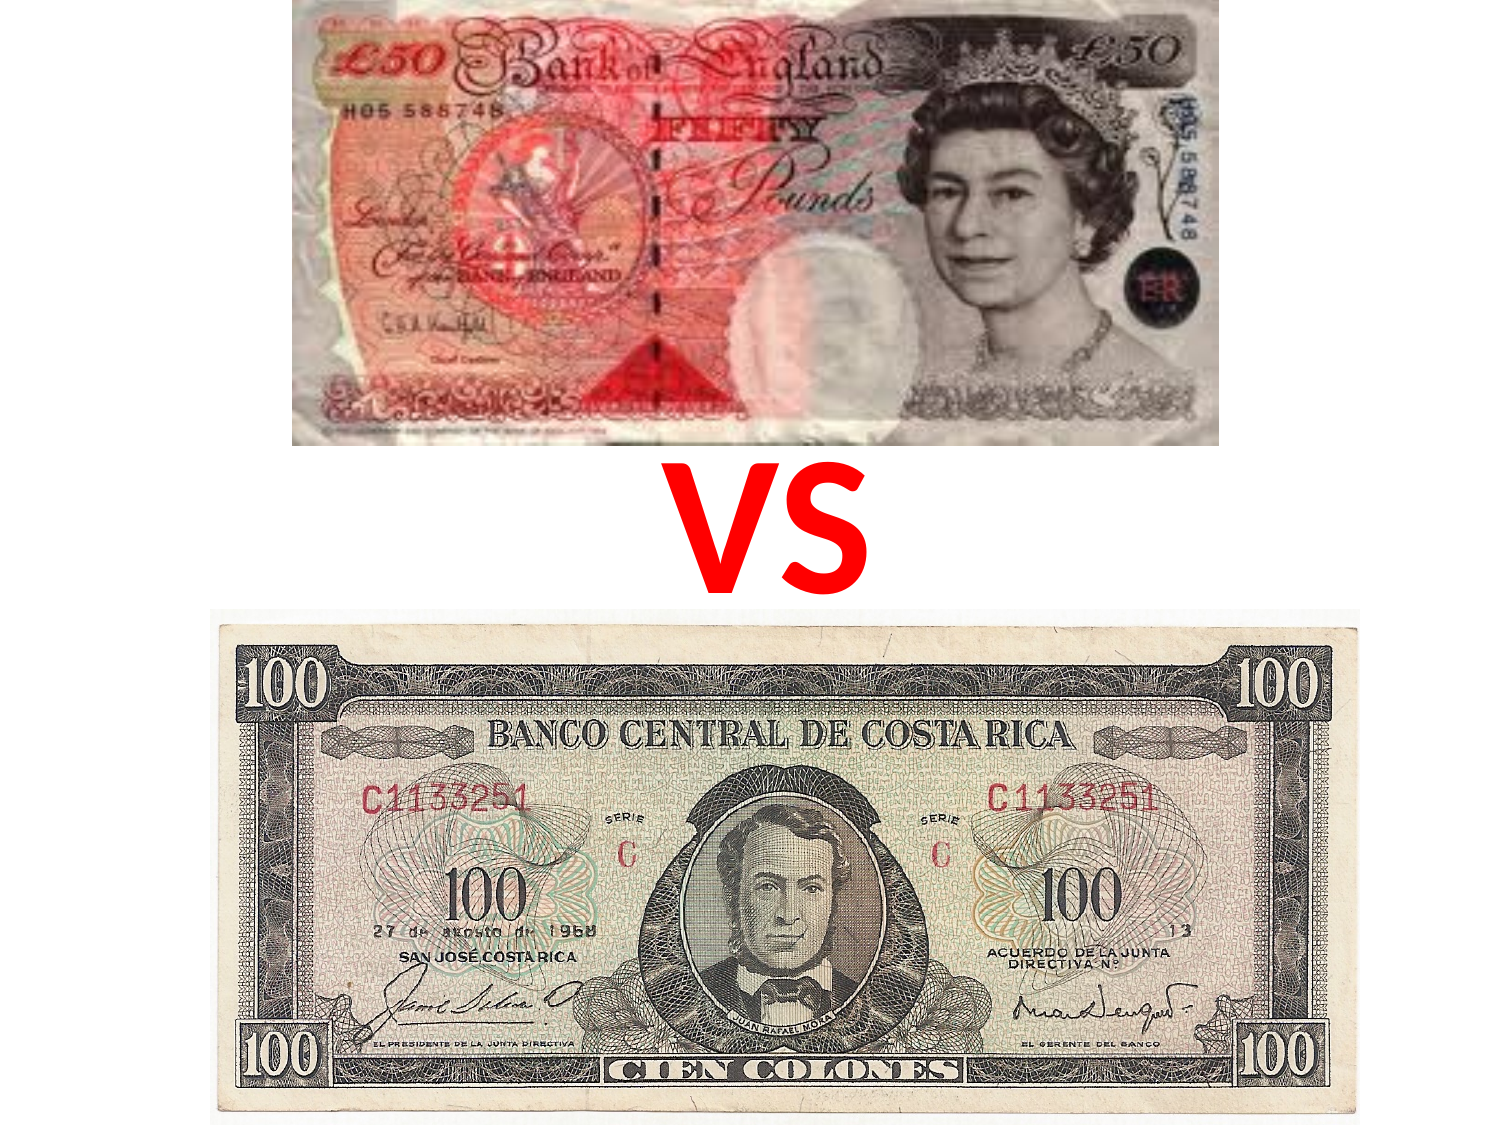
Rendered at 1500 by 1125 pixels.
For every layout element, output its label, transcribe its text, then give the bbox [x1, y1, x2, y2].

picture [292, 0, 1219, 446]
text_box VS [480, 455, 1055, 608]
picture [210, 609, 1360, 1125]
